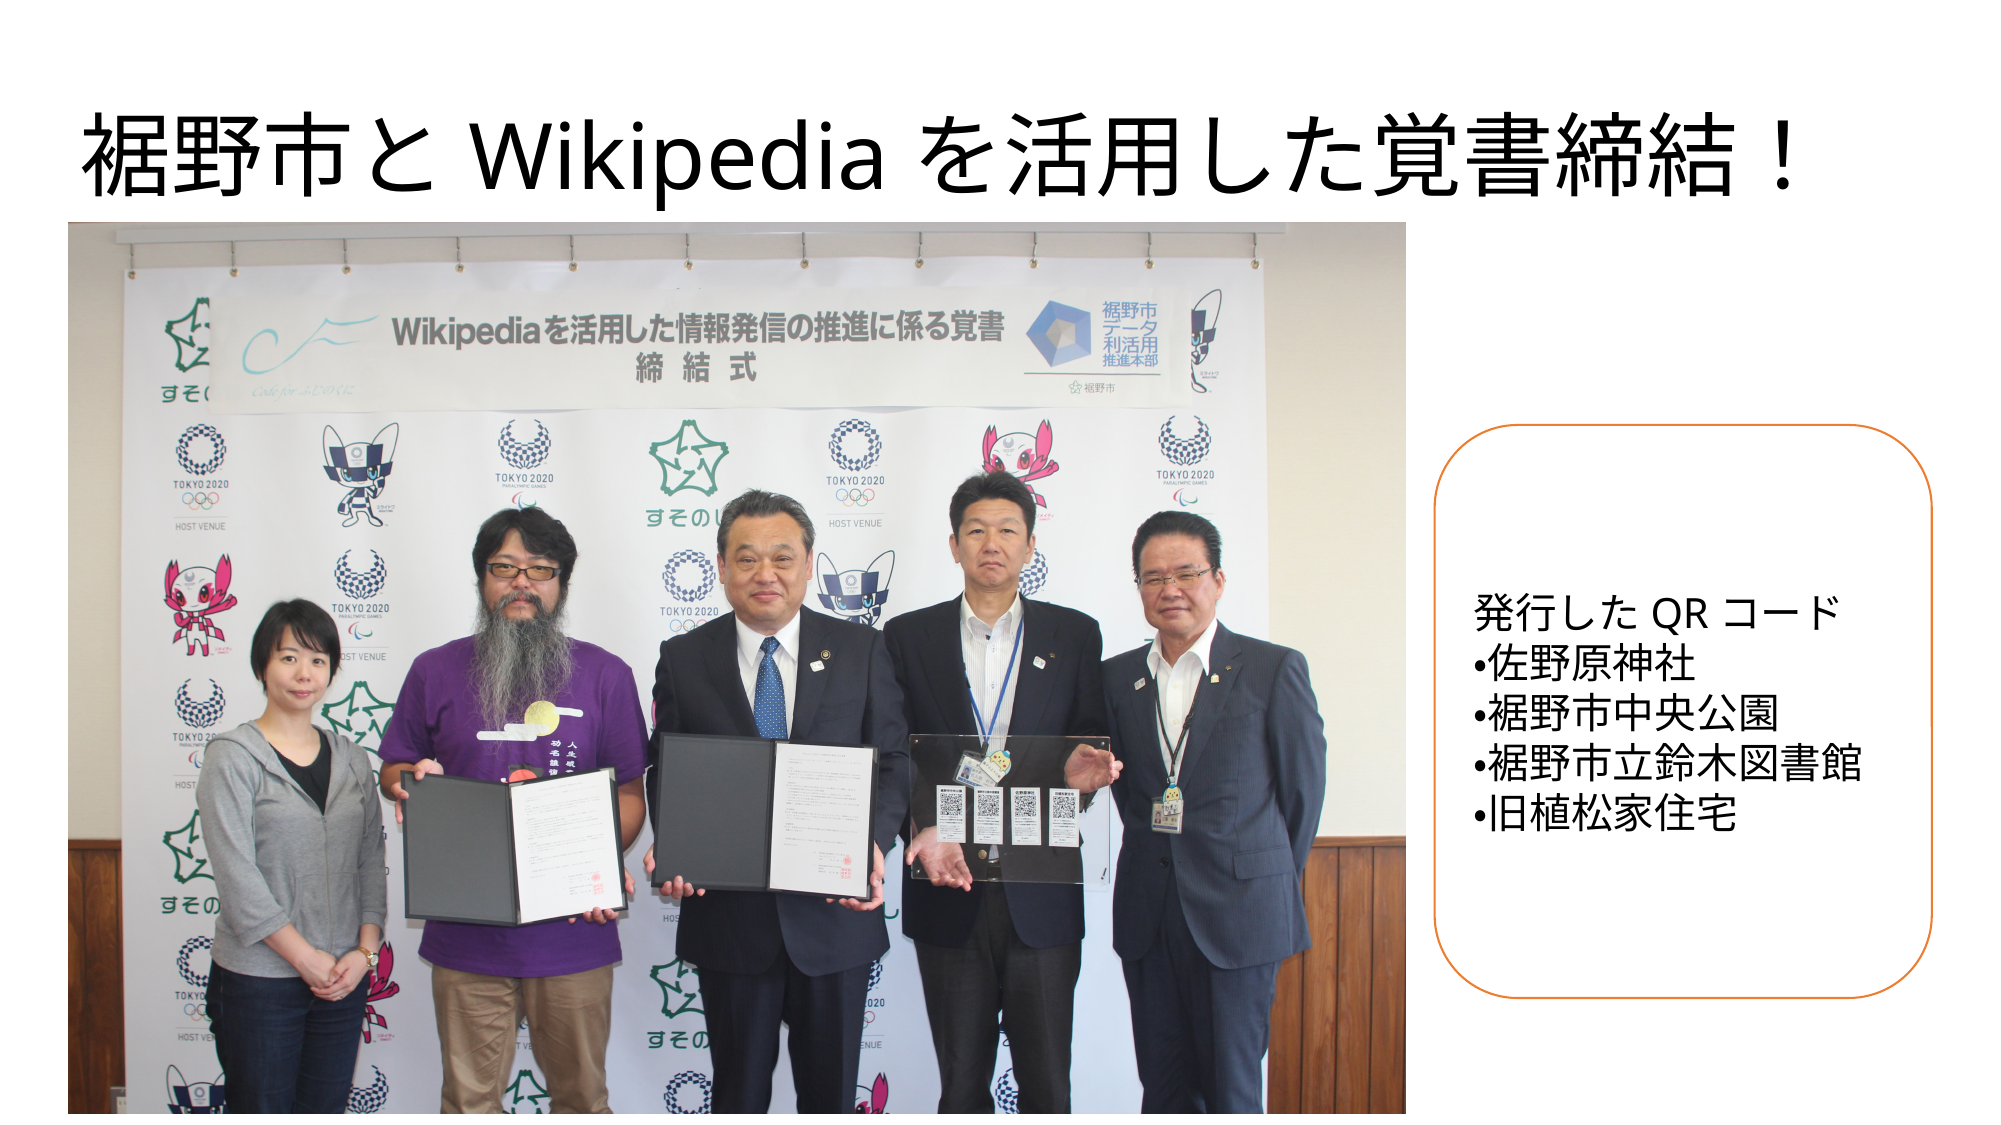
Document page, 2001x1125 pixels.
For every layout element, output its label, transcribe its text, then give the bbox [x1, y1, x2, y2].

text_box 発行したQRコード ・佐野原神社 ・裾野市中央公園 ・裾野市立鈴木図書館 ・旧植松家住宅 [1433, 423, 1933, 1000]
title 裾野市とWikipediaを活用した覚書締結！ [68, 97, 1932, 223]
picture [68, 222, 1406, 1114]
